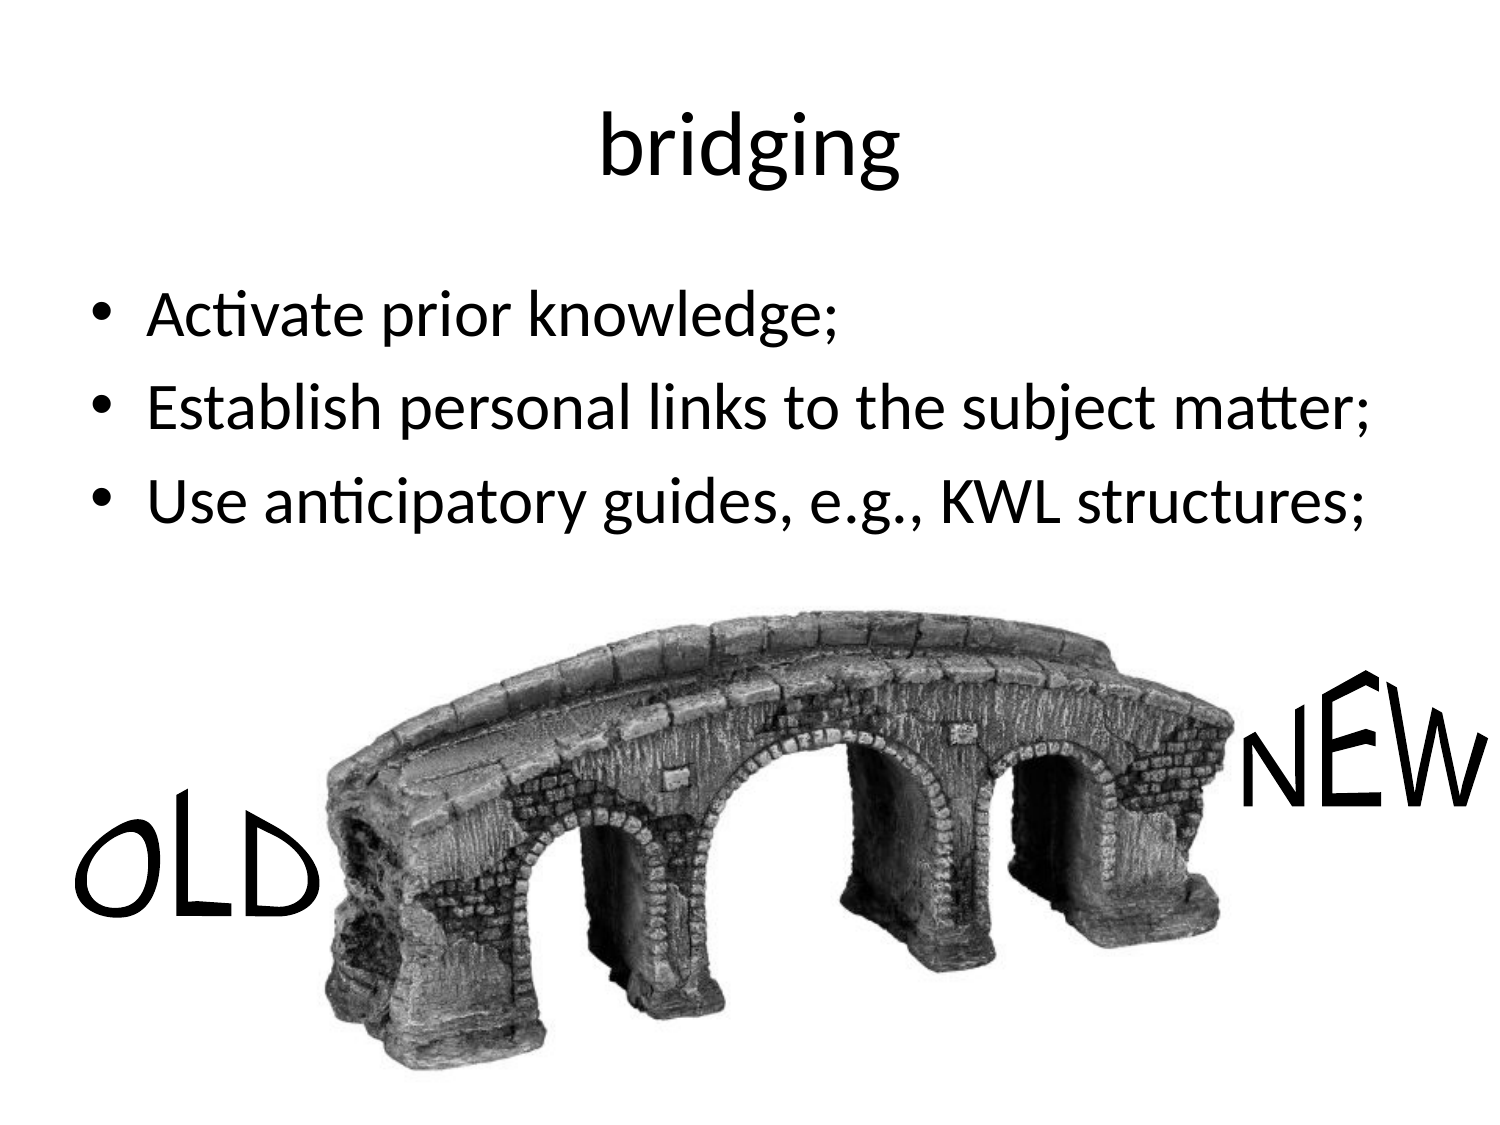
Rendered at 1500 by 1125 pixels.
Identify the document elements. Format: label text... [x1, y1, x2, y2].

picture [305, 567, 1244, 1125]
list Activate prior knowledge; Establish personal links to the subject matter; Use anticipatory guides, e.g., KWL structures; [75, 262, 1425, 1005]
title bridging [75, 45, 1425, 233]
